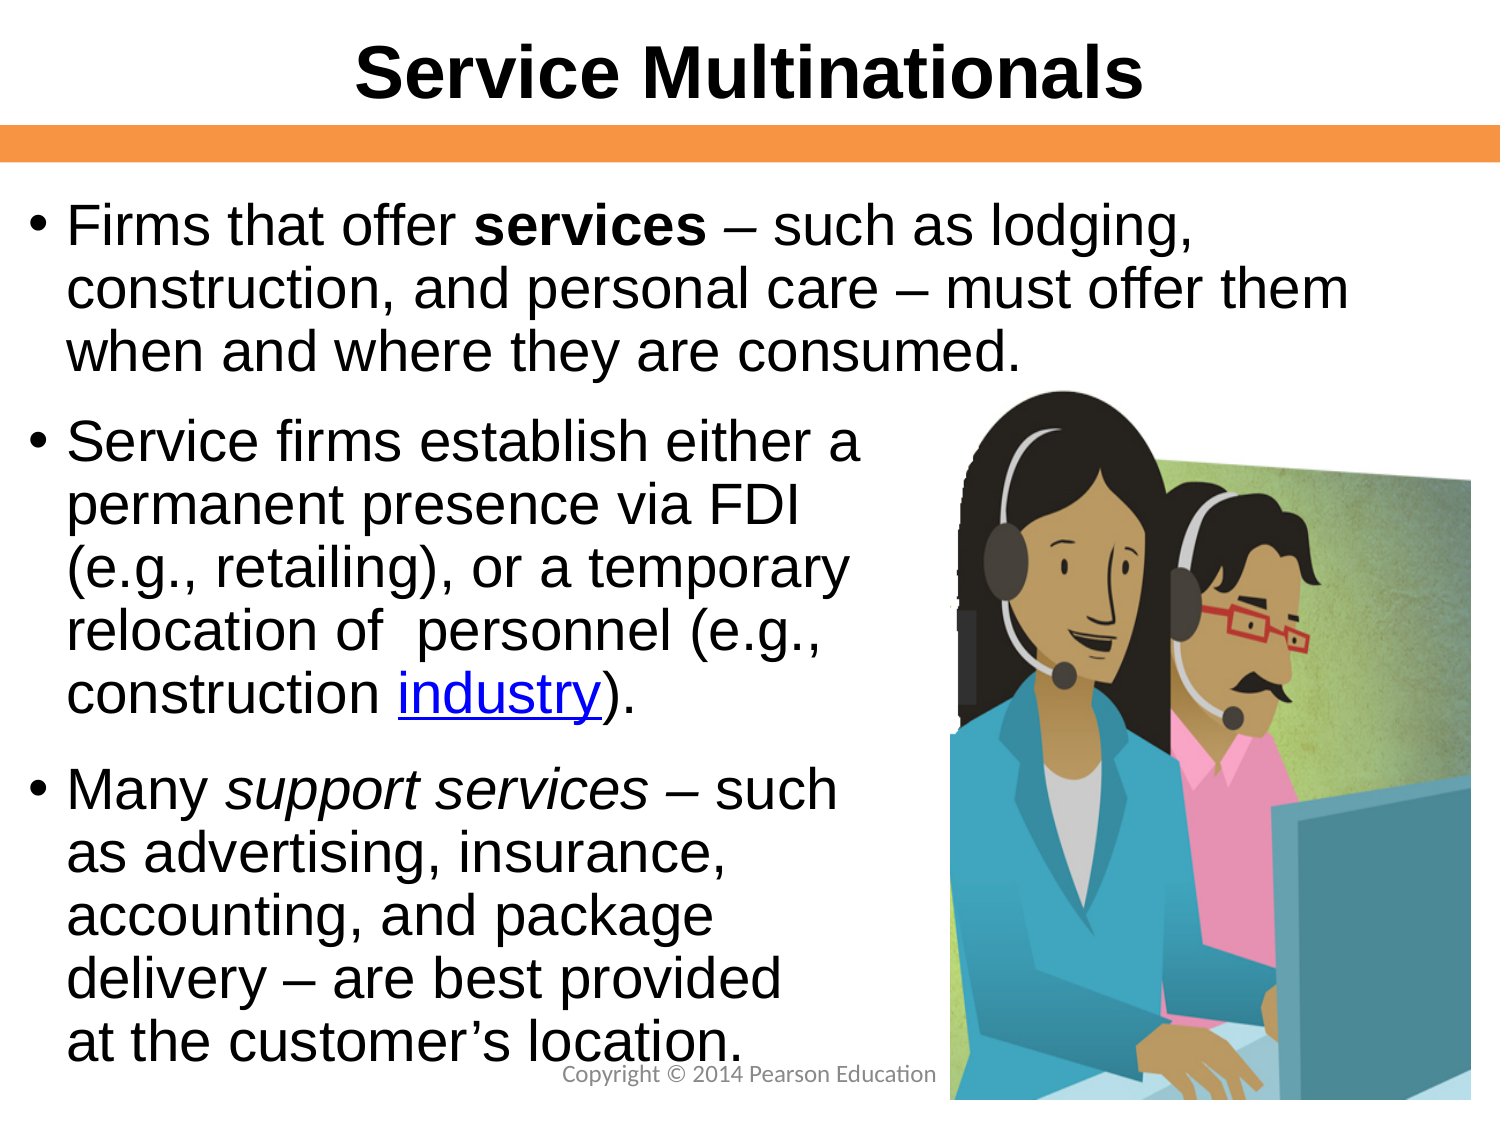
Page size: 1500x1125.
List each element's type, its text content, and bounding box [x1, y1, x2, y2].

picture [949, 374, 1472, 1101]
text_box Firms that offer services – such as lodging, construction, and personal care – must offer them when and where they are consumed. Service firms establish either a permanent presence via FDI (e.g., retailing), or a temporary relocation of personnel (e.g., construction industry). Many support services – such as advertising, insurance, accounting, and package delivery – are best provided at the customer’s location. [14, 187, 1440, 1049]
title Service Multinationals [112, 0, 1388, 123]
footer Copyright © 2014 Pearson Education [512, 1042, 944, 1103]
text_box [0, 123, 1500, 165]
